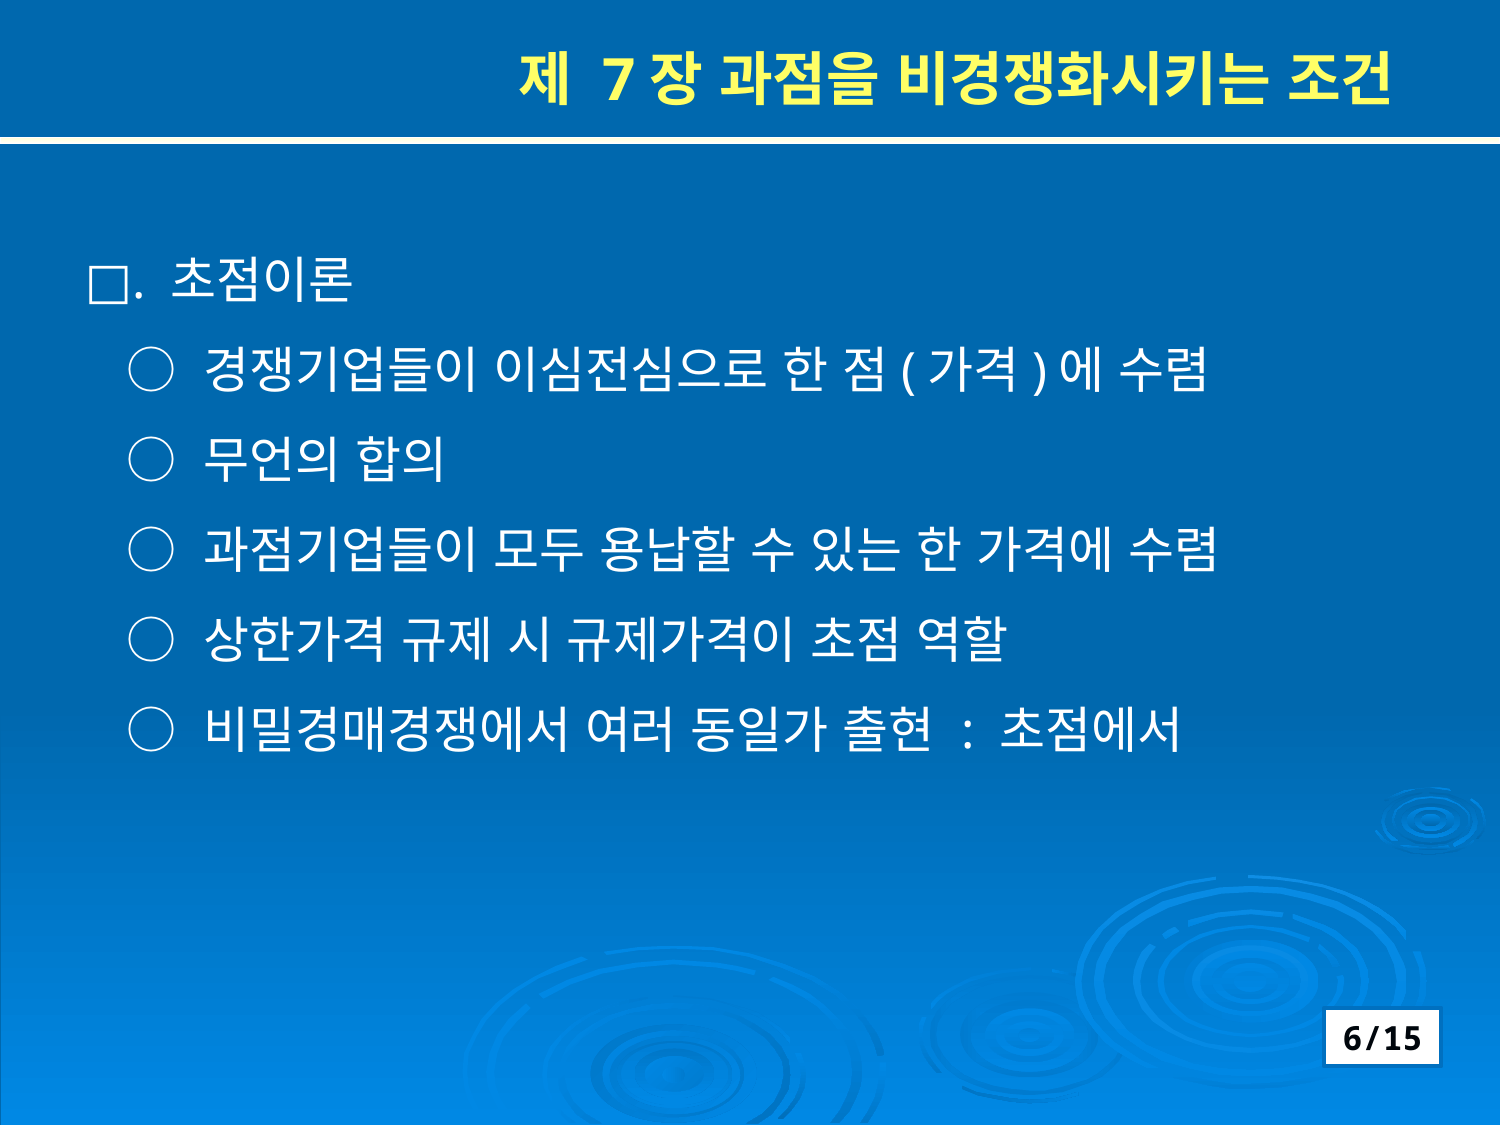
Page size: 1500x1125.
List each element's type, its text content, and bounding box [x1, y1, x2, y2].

text_box □. 초점이론 ○ 경쟁기업들이 이심전심으로 한 점(가격)에 수렴 ○ 무언의 합의 ○ 과점기업들이 모두 용납할 수 있는 한 가격에 수렴 ○ 상한가격 규제 시 규제가격이 초점 역할 ○ 비밀경매경쟁에서 여러 동일가 출현 : 초점에서 [70, 210, 1454, 766]
text_box 제 7장 과점을 비경쟁화시키는 조건 [503, 35, 1477, 120]
text_box 6/15 [1322, 1006, 1443, 1068]
text_box [0, 137, 1500, 144]
